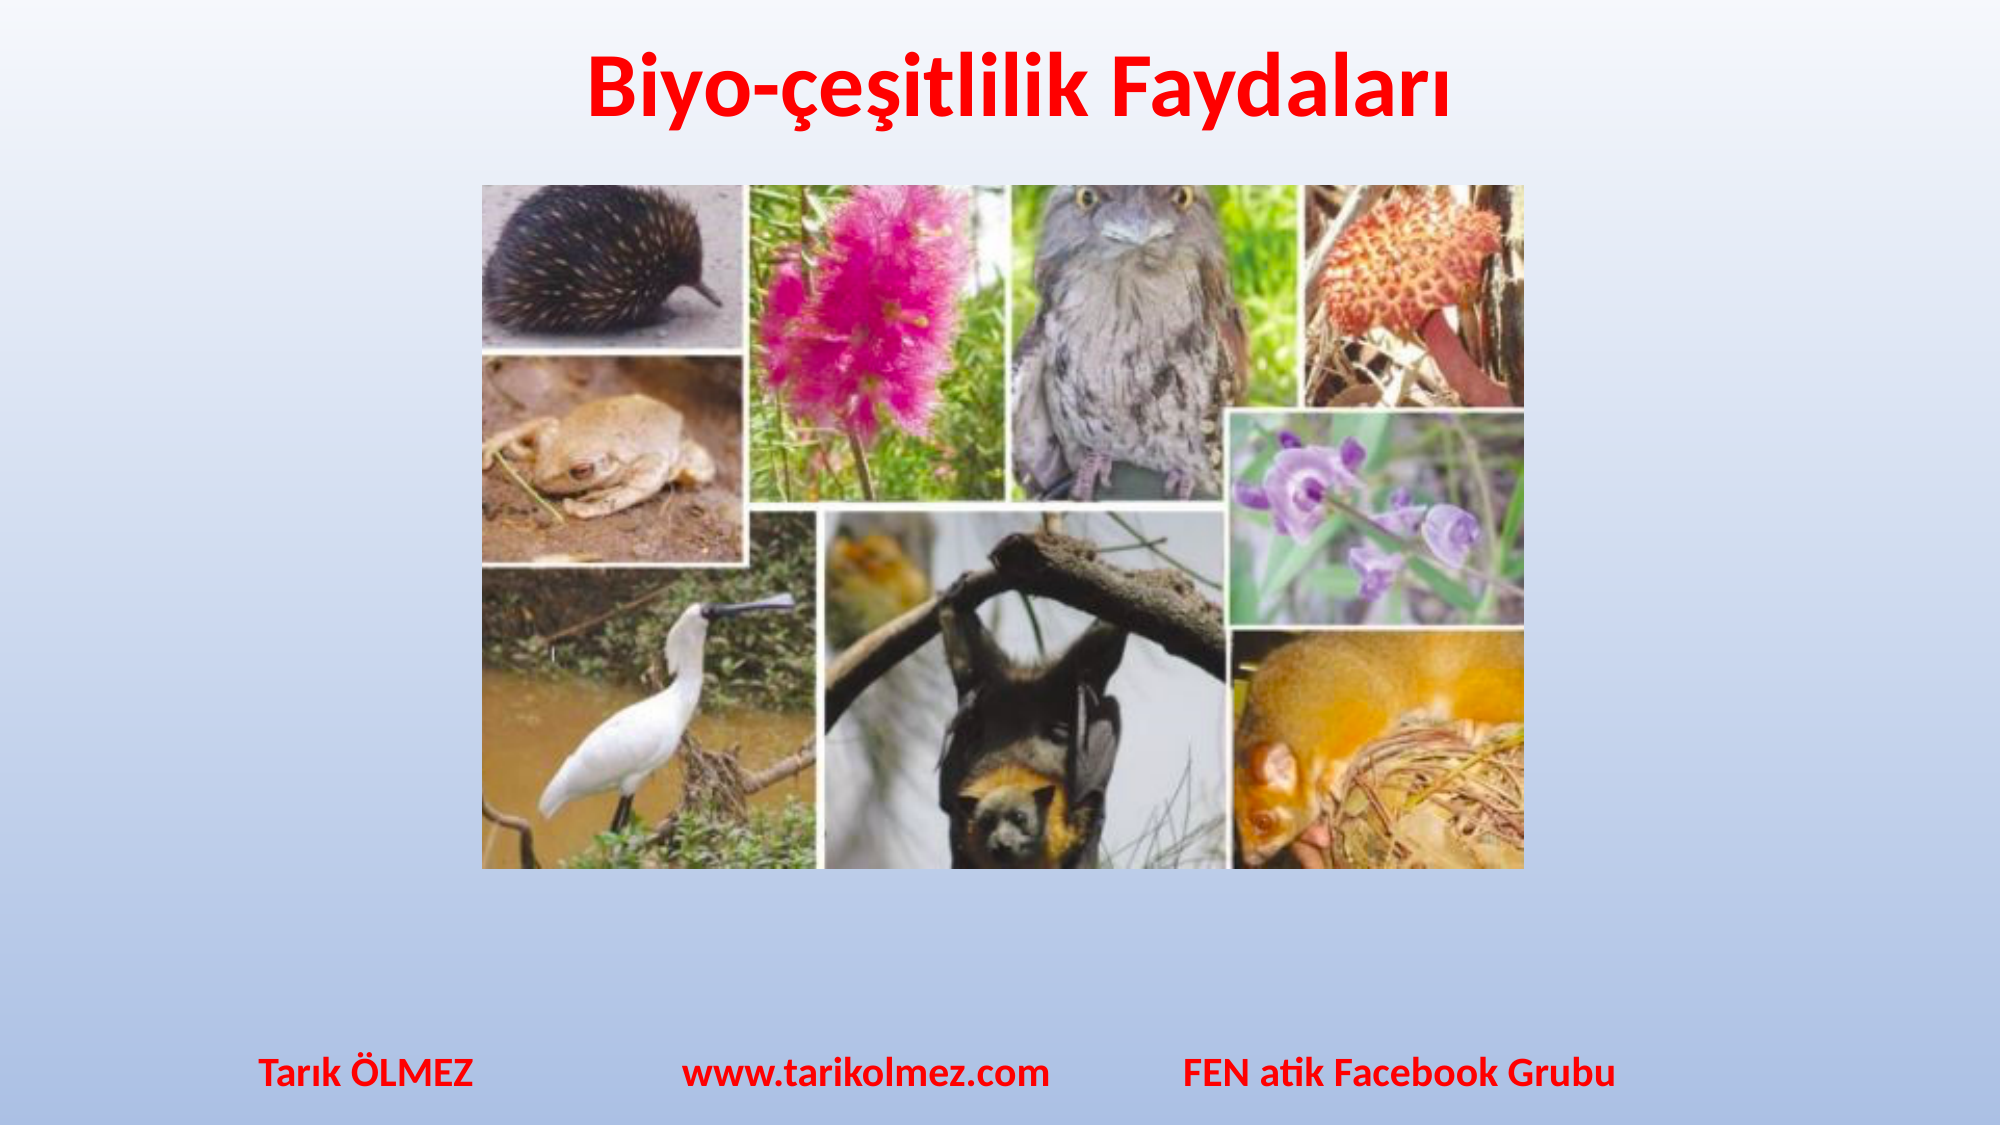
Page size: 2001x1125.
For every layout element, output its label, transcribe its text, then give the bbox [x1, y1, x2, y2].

text_box Tarık ÖLMEZ www.tarikolmez.com FEN atik Facebook Grubu [213, 1037, 1663, 1102]
text_box Biyo-çeşitlilik Faydaları [572, 17, 2000, 143]
picture [482, 185, 1524, 870]
